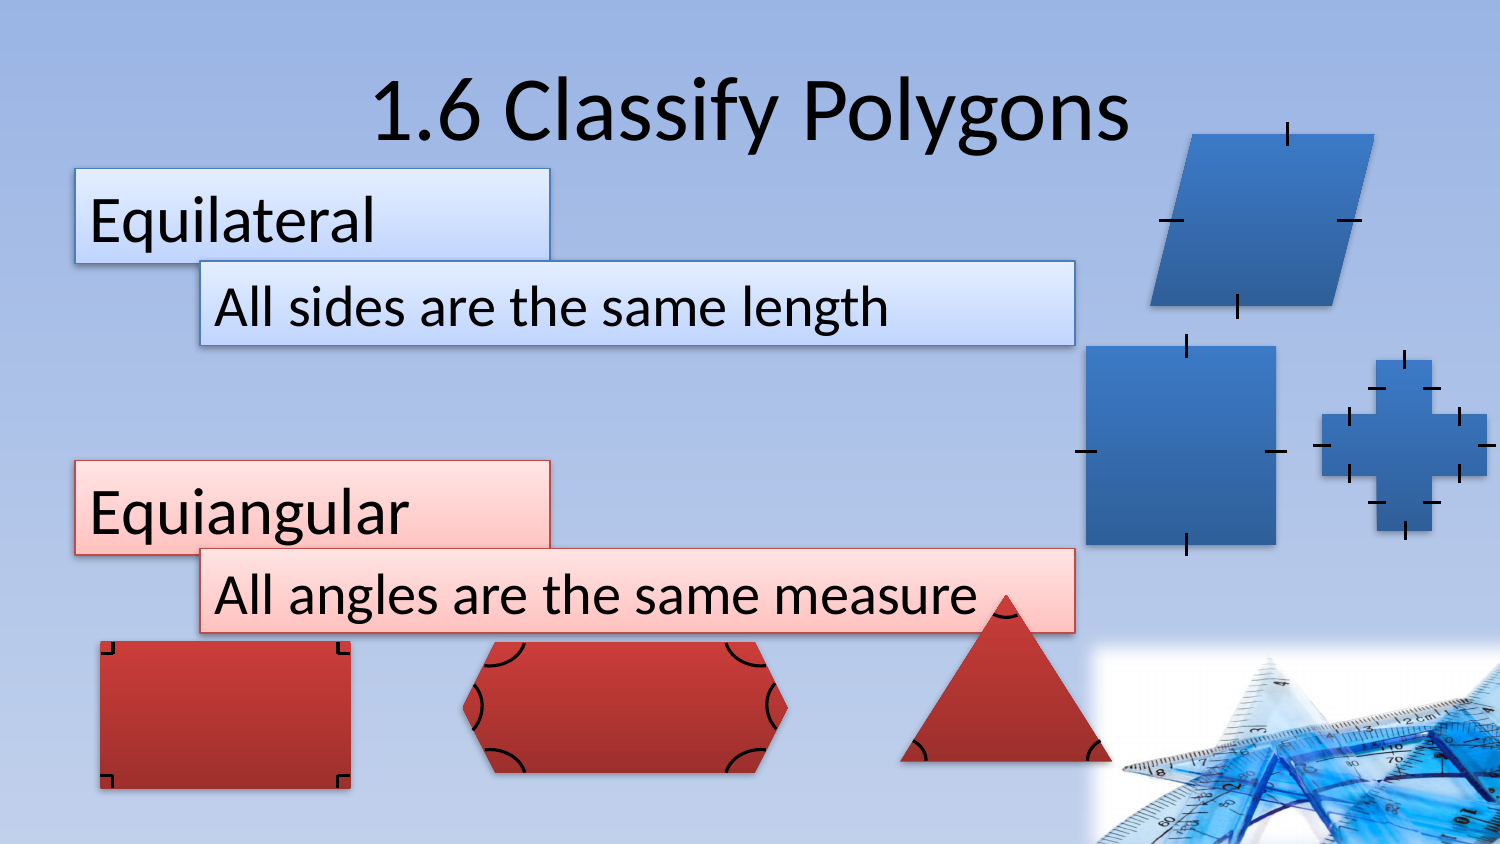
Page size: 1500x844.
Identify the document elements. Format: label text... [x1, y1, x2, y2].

picture [1102, 656, 1500, 838]
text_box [74, 460, 1076, 635]
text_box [875, 571, 1138, 784]
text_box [1149, 121, 1376, 319]
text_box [74, 168, 1076, 348]
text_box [99, 641, 351, 789]
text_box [418, 605, 831, 810]
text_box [1312, 350, 1497, 541]
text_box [1074, 334, 1288, 557]
title 1.6 Classify Polygons [75, 33, 1425, 175]
